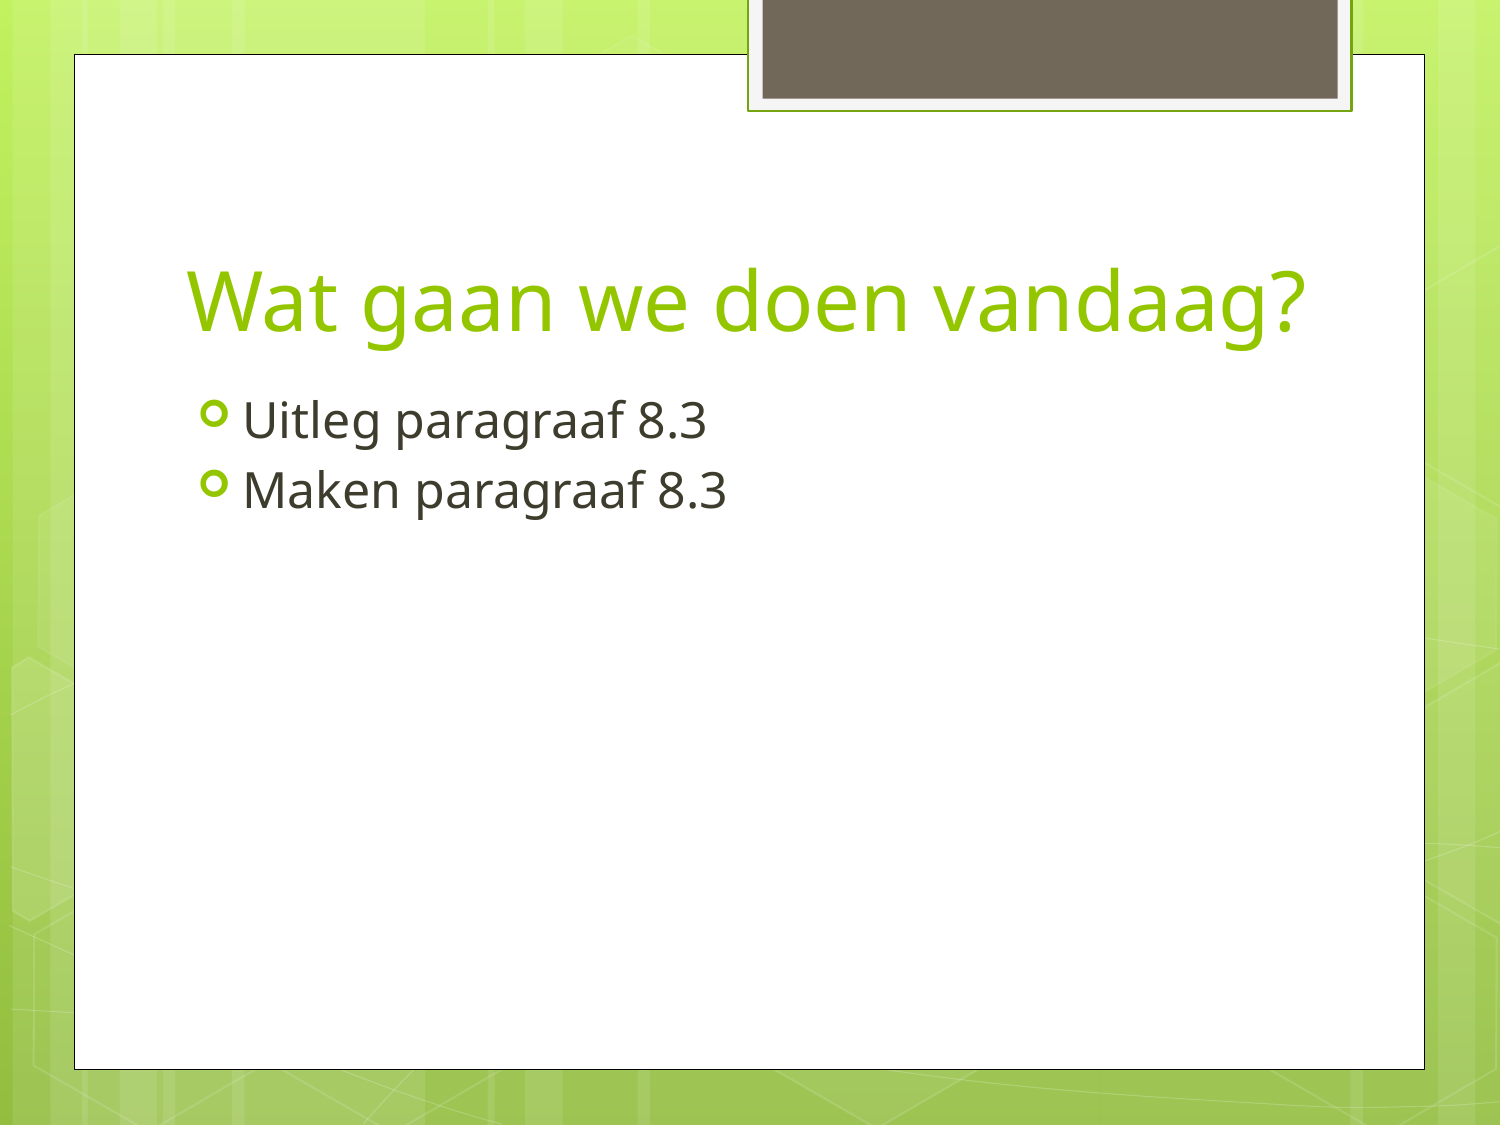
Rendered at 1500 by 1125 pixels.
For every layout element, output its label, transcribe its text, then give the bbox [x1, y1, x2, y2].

list Uitleg paragraaf 8.3 Maken paragraaf 8.3 [171, 381, 1283, 957]
title Wat gaan we doen vandaag? [171, 168, 1324, 357]
